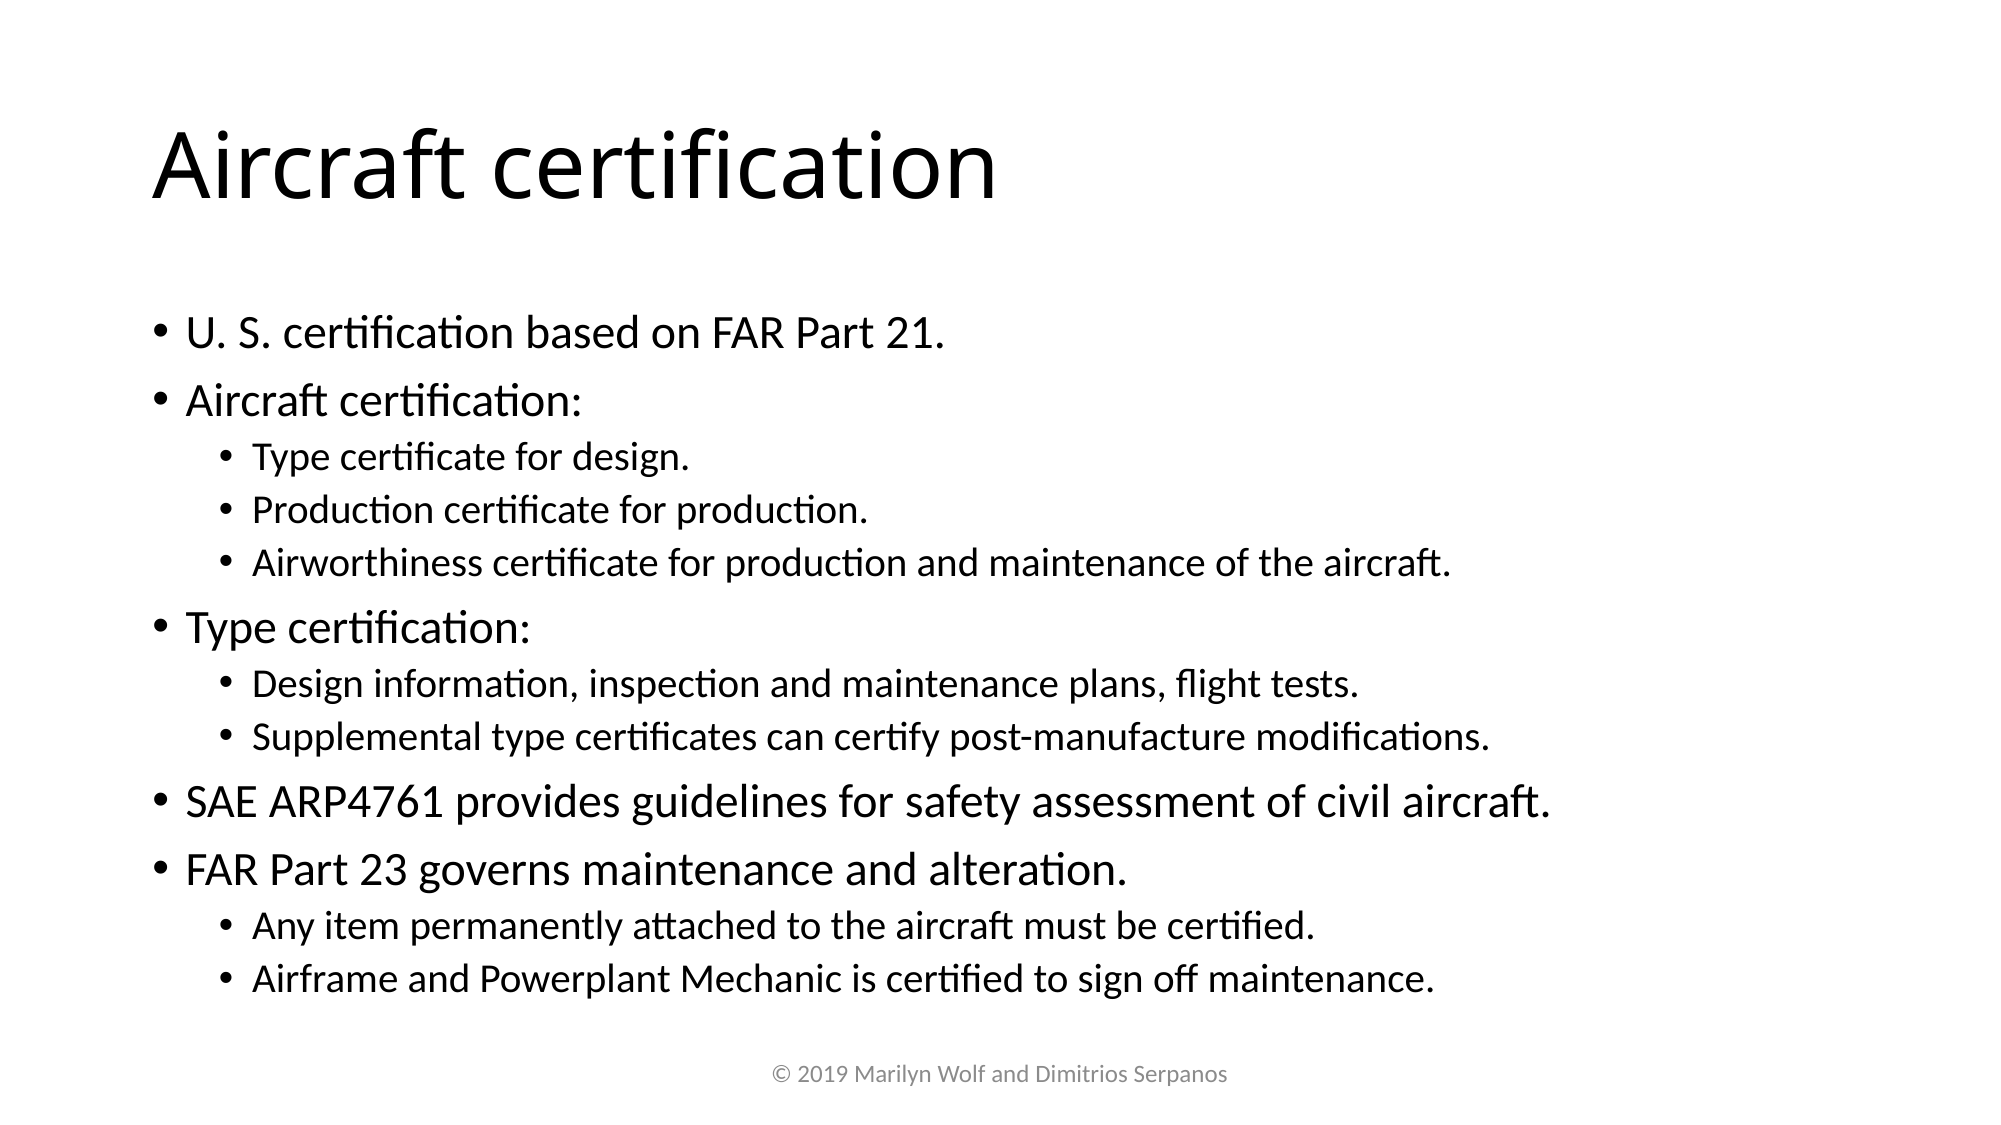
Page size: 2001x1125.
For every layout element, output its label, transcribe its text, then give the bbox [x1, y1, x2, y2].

footer © 2019 Marilyn Wolf and Dimitrios Serpanos [662, 1042, 1338, 1103]
title Aircraft certification [137, 59, 1863, 278]
list U. S. certification based on FAR Part 21. Aircraft certification: Type certificate for design. Production certificate for production. Airworthiness certificate for production and maintenance of the aircraft. Type certification: Design information, inspection and maintenance plans, flight tests. Supplemental type certificates can certify post-manufacture modifications. SAE ARP4761 provides guidelines for safety assessment of civil aircraft. FAR Part 23 governs maintenance and alteration. Any item permanently attached to the aircraft must be certified. Airframe and Powerplant Mechanic is certified to sign off maintenance. [137, 299, 1863, 1014]
